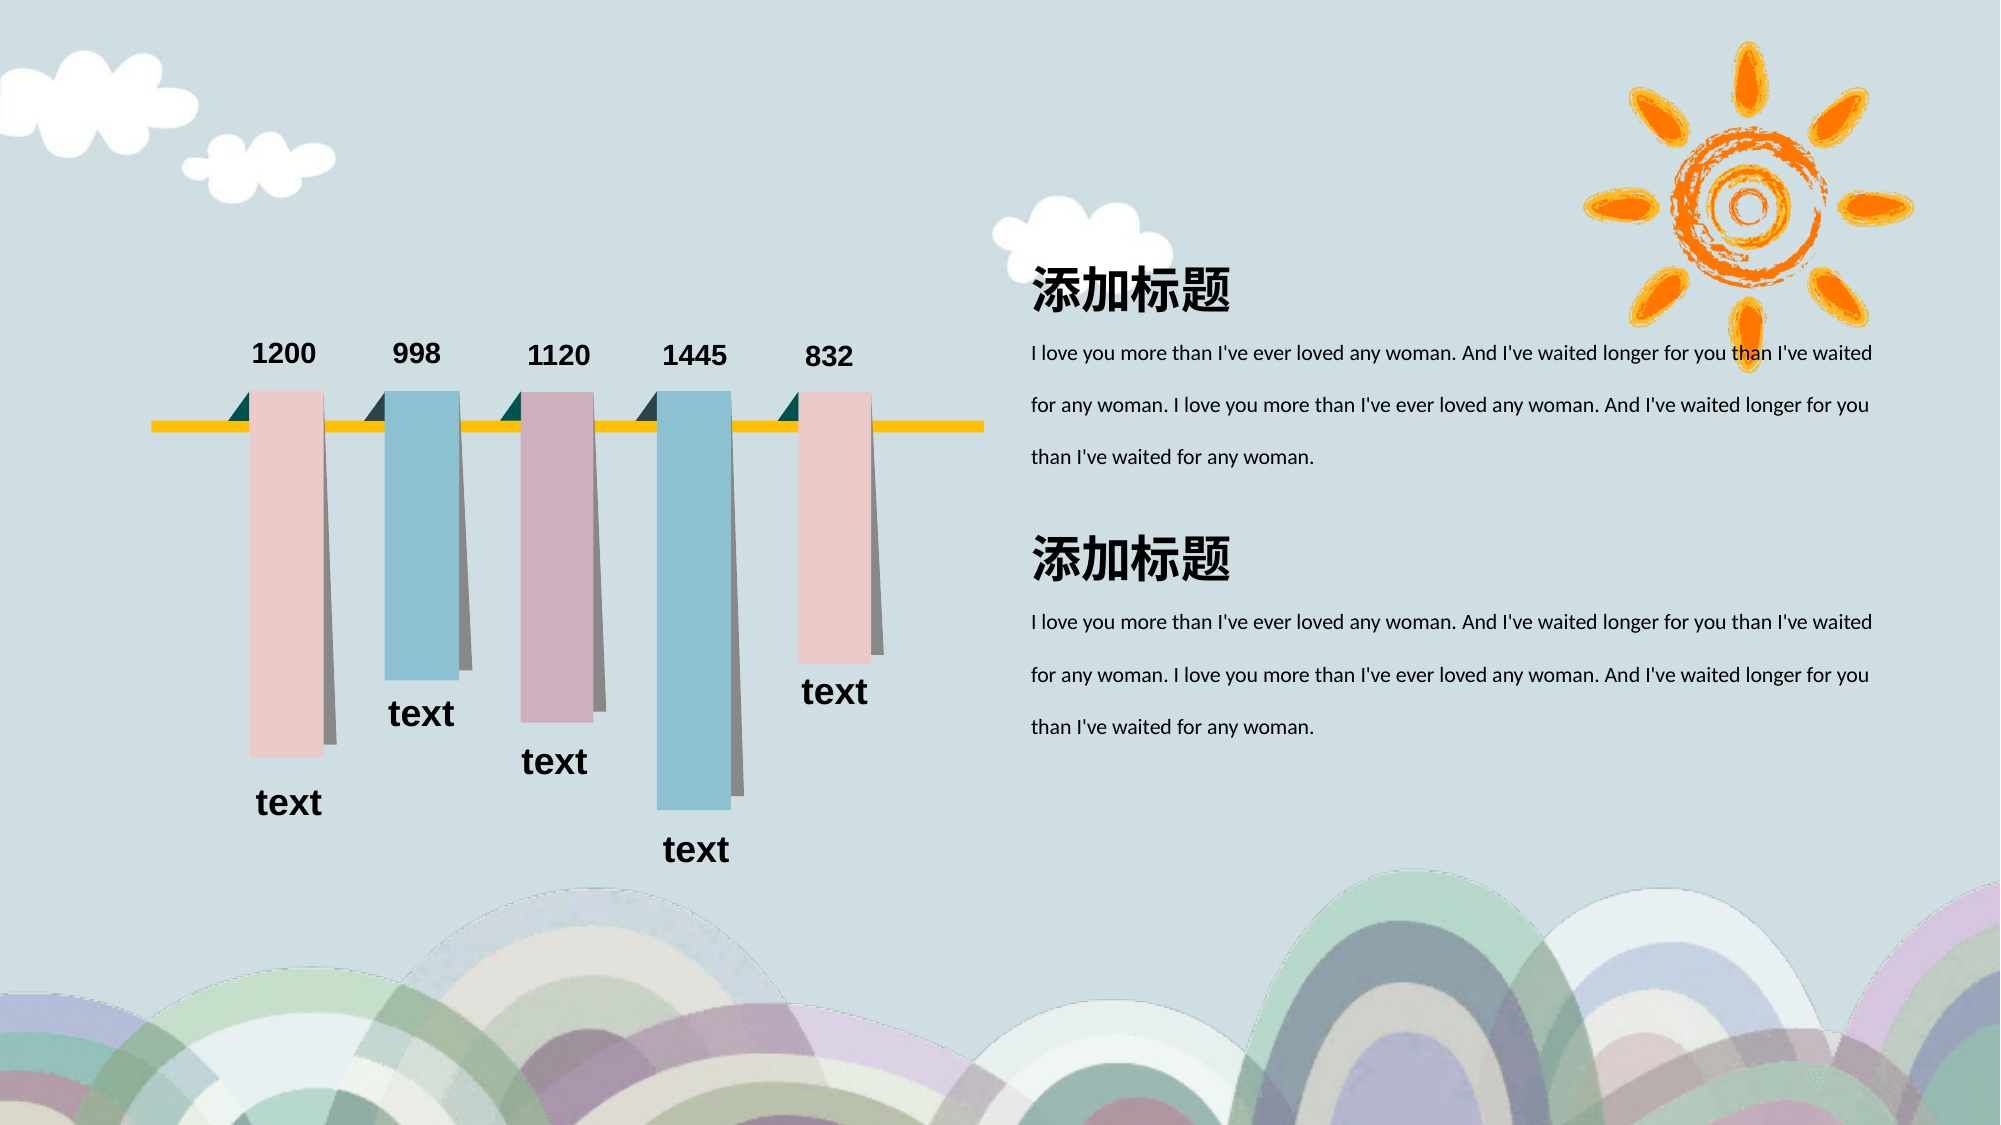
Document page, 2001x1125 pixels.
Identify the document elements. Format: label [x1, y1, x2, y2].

text_box [151, 327, 984, 879]
picture [0, 9, 1199, 418]
picture [1573, 0, 1947, 378]
text_box [1016, 238, 1902, 508]
text_box [1016, 508, 1902, 802]
picture [0, 830, 2000, 1125]
